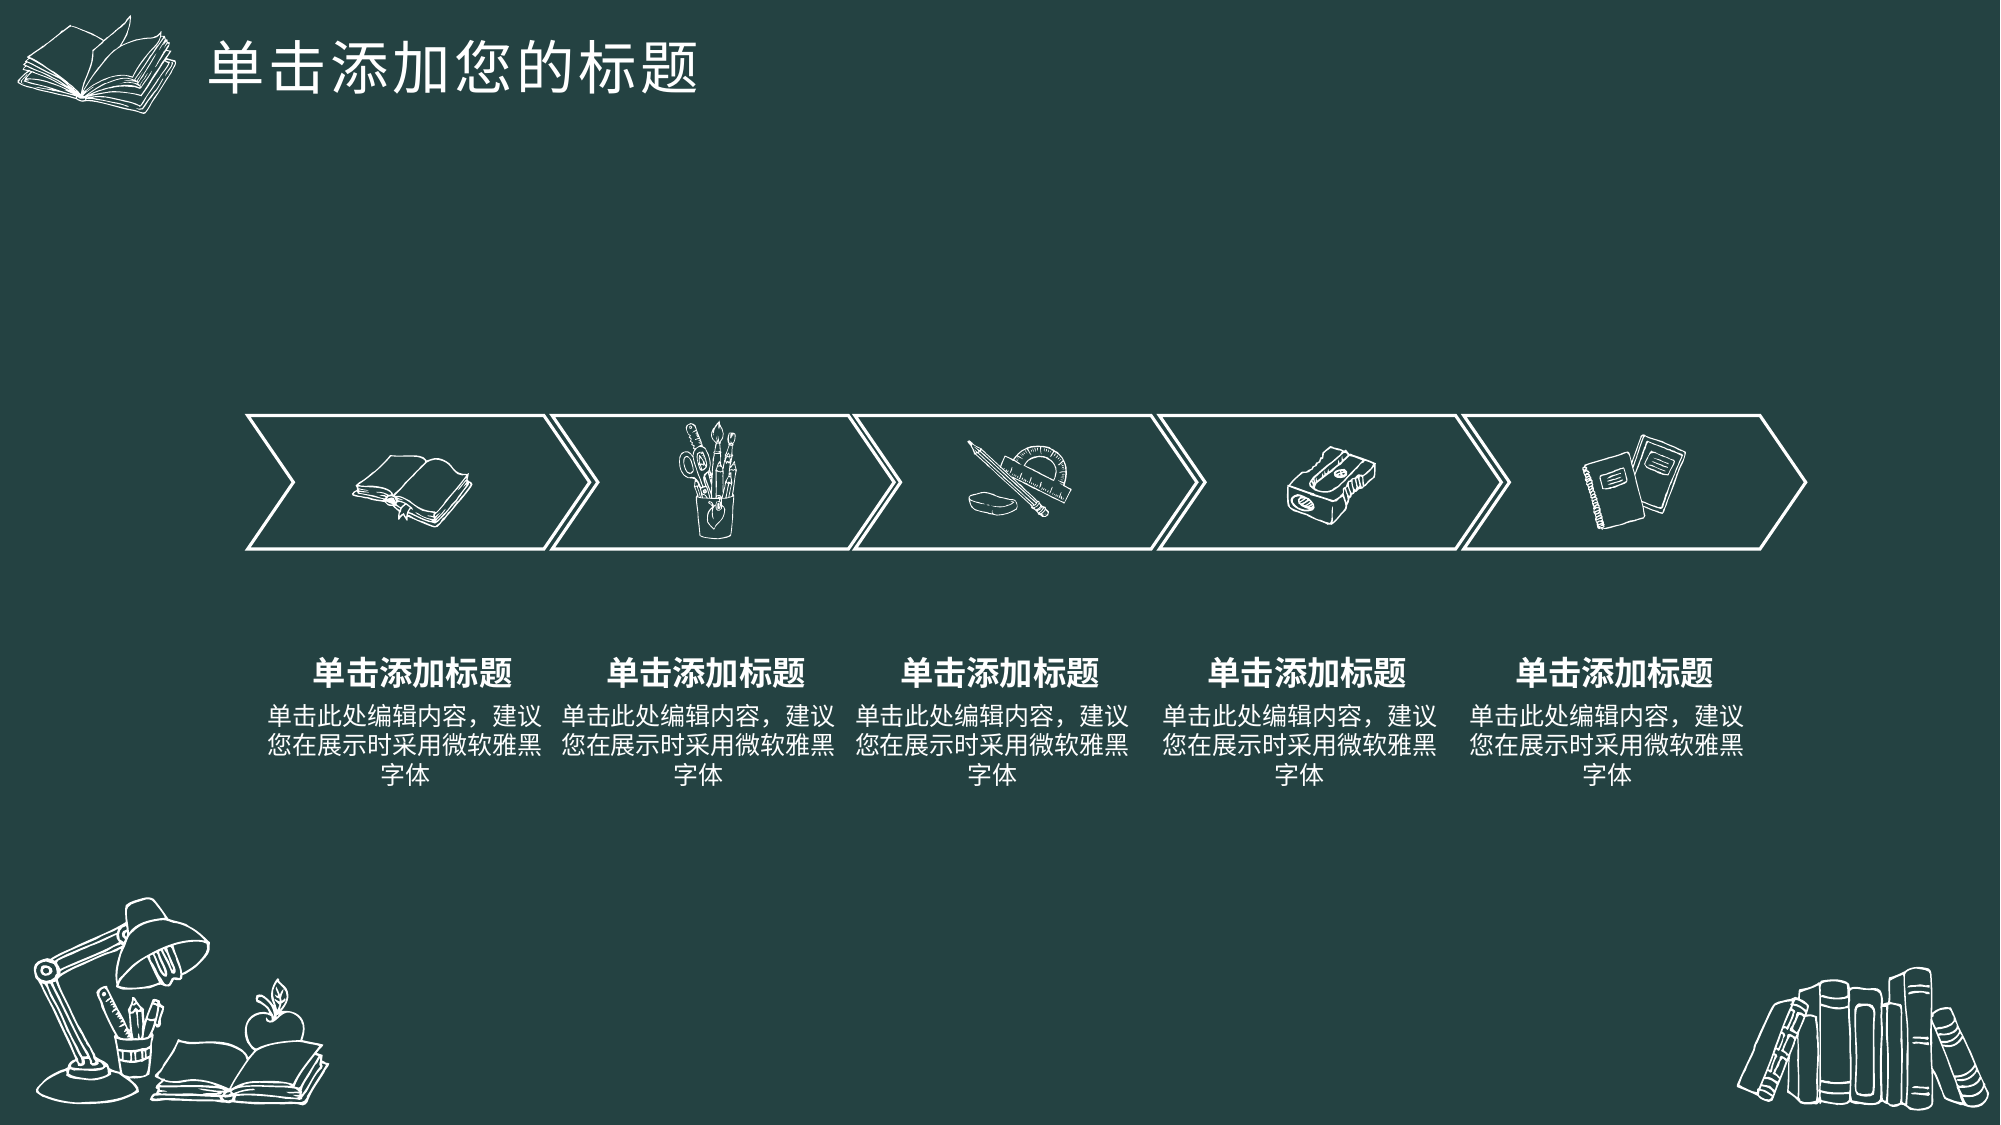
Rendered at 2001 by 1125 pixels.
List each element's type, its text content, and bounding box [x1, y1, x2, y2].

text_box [1286, 446, 1377, 525]
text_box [1581, 434, 1688, 530]
text_box 单击此处编辑内容，建议您在展示时采用微软雅黑字体 [552, 700, 846, 789]
text_box [552, 415, 895, 550]
text_box 单击添加您的标题 [191, 23, 766, 109]
text_box 单击添加标题 [871, 644, 1129, 700]
text_box [1463, 415, 1806, 550]
text_box 单击添加标题 [284, 644, 541, 700]
text_box [1159, 415, 1502, 550]
picture [0, 0, 2000, 1125]
text_box 单击此处编辑内容，建议您在展示时采用微软雅黑字体 [1153, 700, 1460, 789]
text_box [854, 415, 1197, 550]
text_box 单击此处编辑内容，建议您在展示时采用微软雅黑字体 [846, 700, 1153, 789]
text_box 单击此处编辑内容，建议您在展示时采用微软雅黑字体 [258, 700, 552, 789]
text_box 单击添加标题 [1179, 644, 1436, 700]
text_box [678, 420, 737, 540]
text_box 单击添加标题 [1486, 644, 1744, 700]
text_box [351, 455, 473, 528]
text_box [247, 415, 590, 550]
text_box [967, 440, 1072, 519]
text_box 单击添加标题 [577, 644, 835, 700]
text_box 单击此处编辑内容，建议您在展示时采用微软雅黑字体 [1460, 700, 1769, 789]
